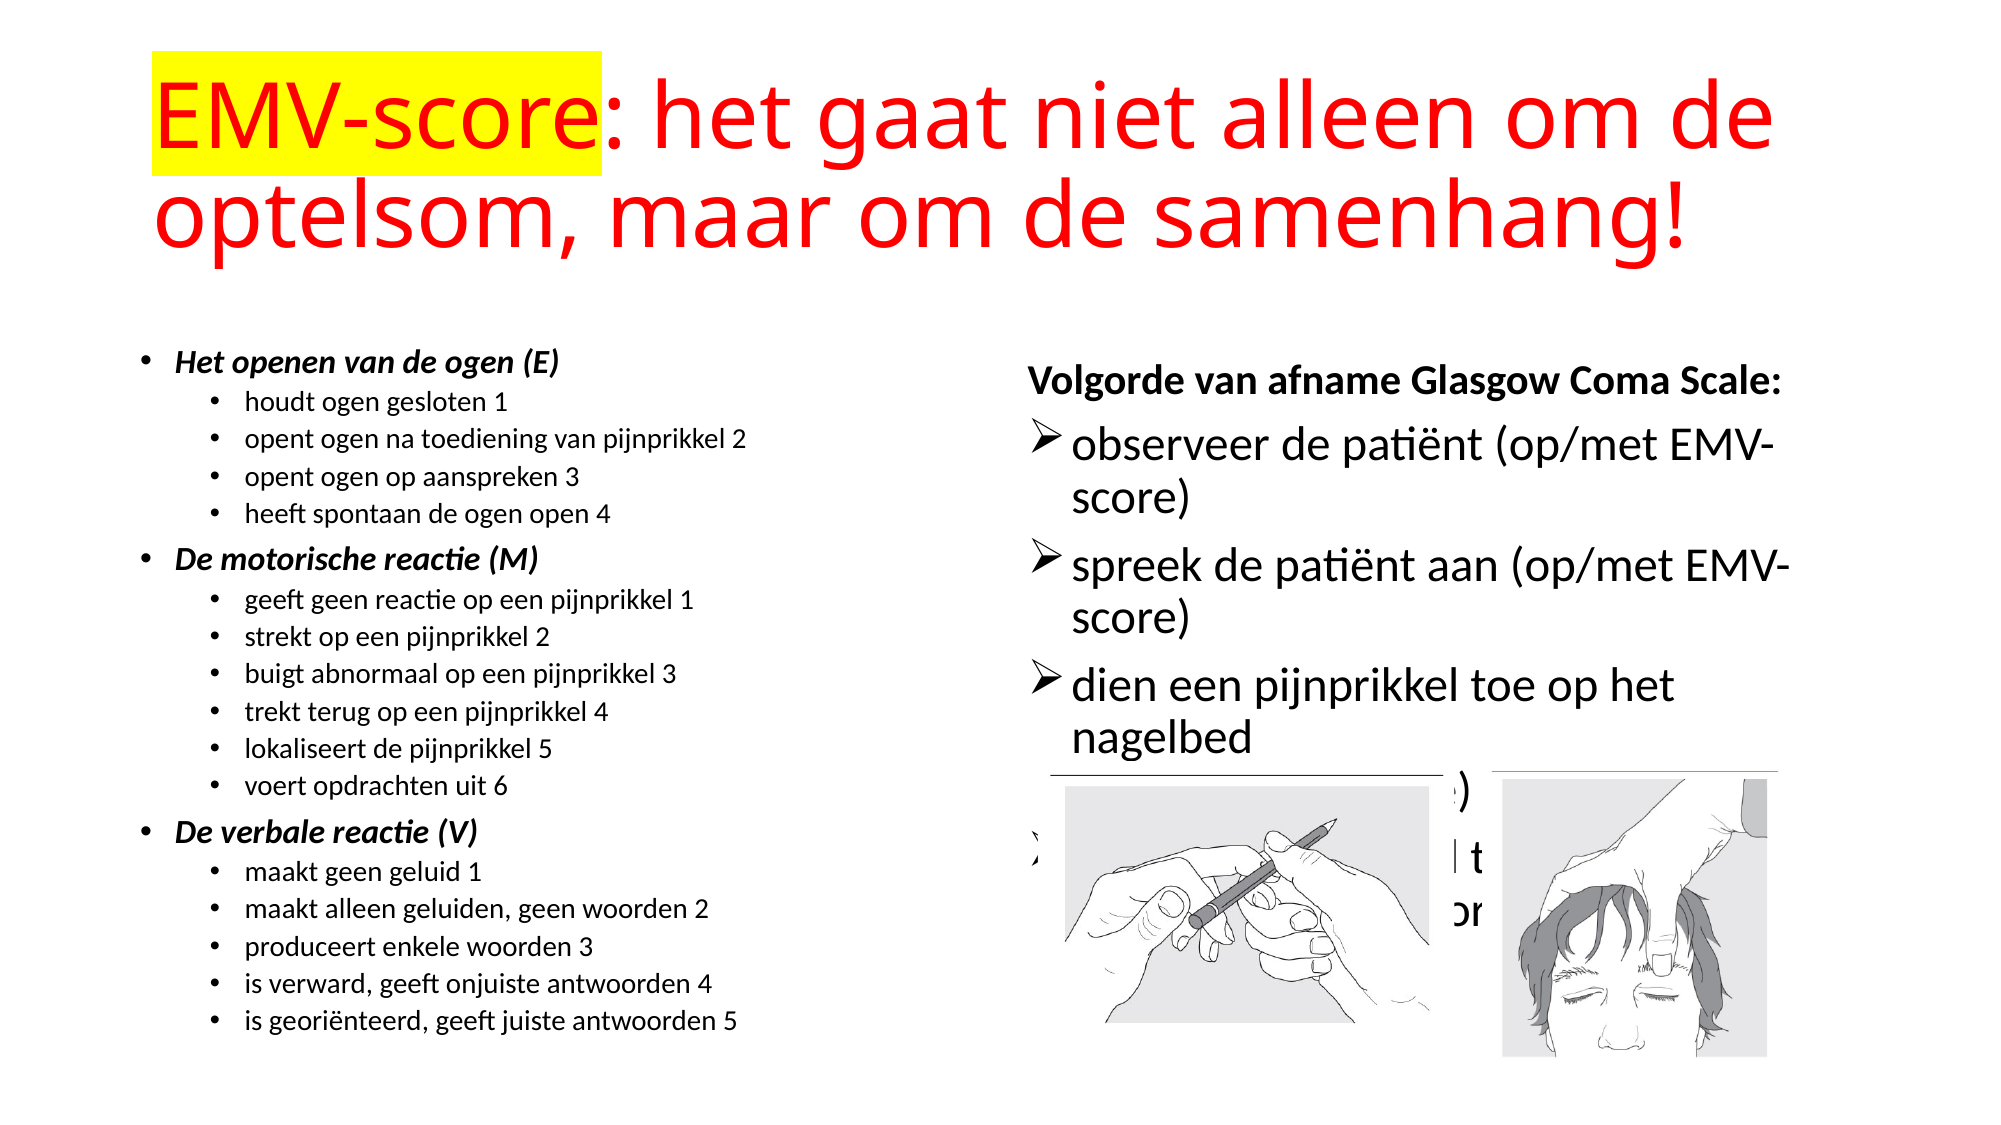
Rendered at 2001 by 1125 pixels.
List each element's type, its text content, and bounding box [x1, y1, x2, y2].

list Volgorde van afname Glasgow Coma Scale: observeer de patiënt (op/met EMV-score) spreek de patiënt aan (op/met EMV-score) dien een pijnprikkel toe op het nagelbed (op/met EMV-score) dien een pijnprikkel toe onder de wenkbrauw/supra-orbitaal (op/met EMV-score) [1012, 284, 1863, 999]
list Het openen van de ogen (E) houdt ogen gesloten 1 opent ogen na toediening van pijnprikkel 2 opent ogen op aanspreken 3 heeft spontaan de ogen open 4 De motorische reactie (M) geeft geen reactie op een pijnprikkel 1 strekt op een pijnprikkel 2 buigt abnormaal op een pijnprikkel 3 trekt terug op een pijnprikkel 4 lokaliseert de pijnprikkel 5 voert opdrachten uit 6 De verbale reactie (V) maakt geen geluid 1 maakt alleen geluiden, geen woorden 2 produceert enkele woorden 3 is verward, geeft onjuiste antwoorden 4 is georiënteerd, geeft juiste antwoorden 5 [125, 336, 976, 1051]
picture [1482, 761, 1787, 1061]
picture [1037, 761, 1455, 1025]
title EMV-score: het gaat niet alleen om de optelsom, maar om de samenhang! [137, 59, 1863, 278]
